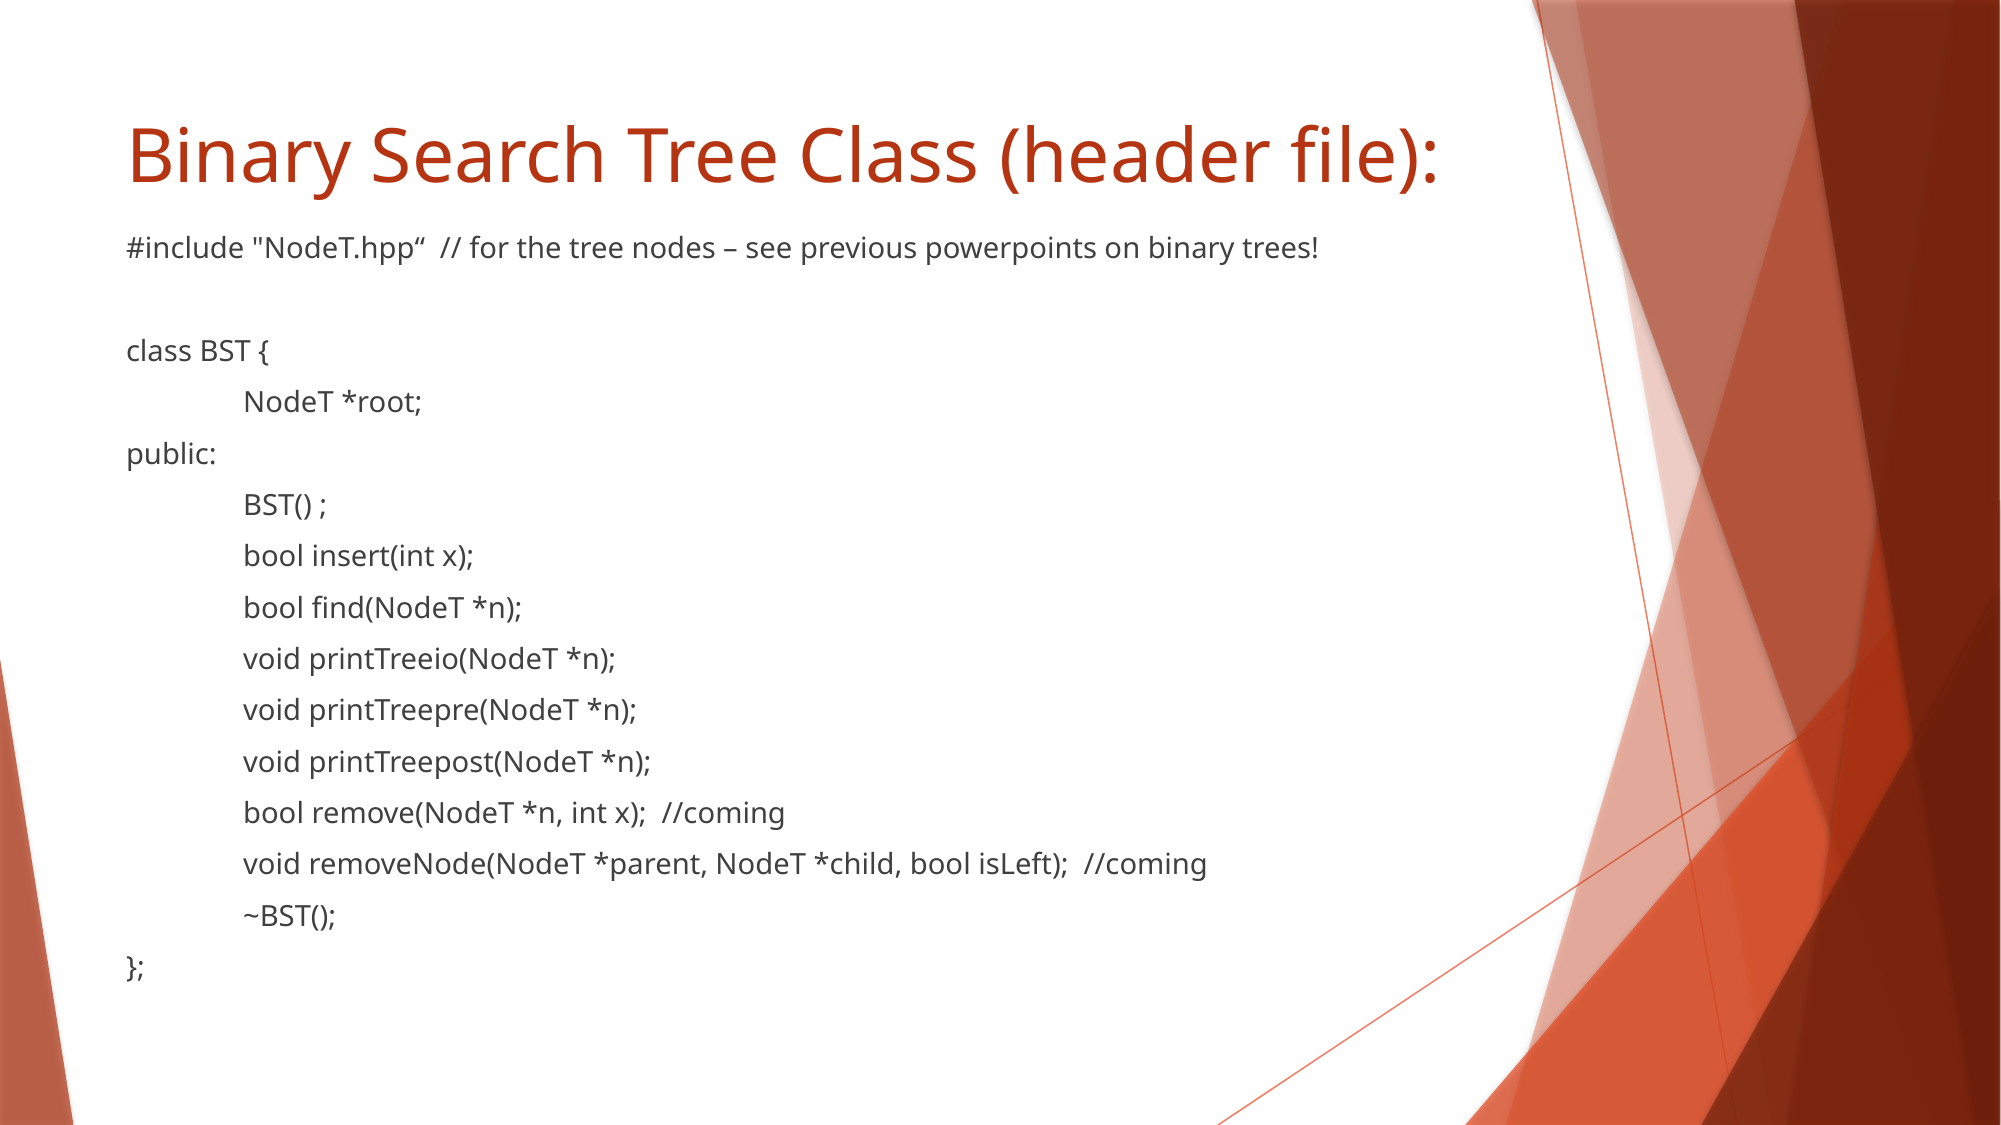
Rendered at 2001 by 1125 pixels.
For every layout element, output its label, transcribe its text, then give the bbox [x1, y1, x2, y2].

title Binary Search Tree Class (header file): [111, 99, 1522, 222]
list #include "NodeT.hpp“ // for the tree nodes – see previous powerpoints on binary trees! class BST { NodeT *root; public: BST() ; bool insert(int x); bool find(NodeT *n); void printTreeio(NodeT *n); void printTreepre(NodeT *n); void printTreepost(NodeT *n); bool remove(NodeT *n, int x); //coming void removeNode(NodeT *parent, NodeT *child, bool isLeft); //coming ~BST(); }; [111, 222, 1522, 991]
